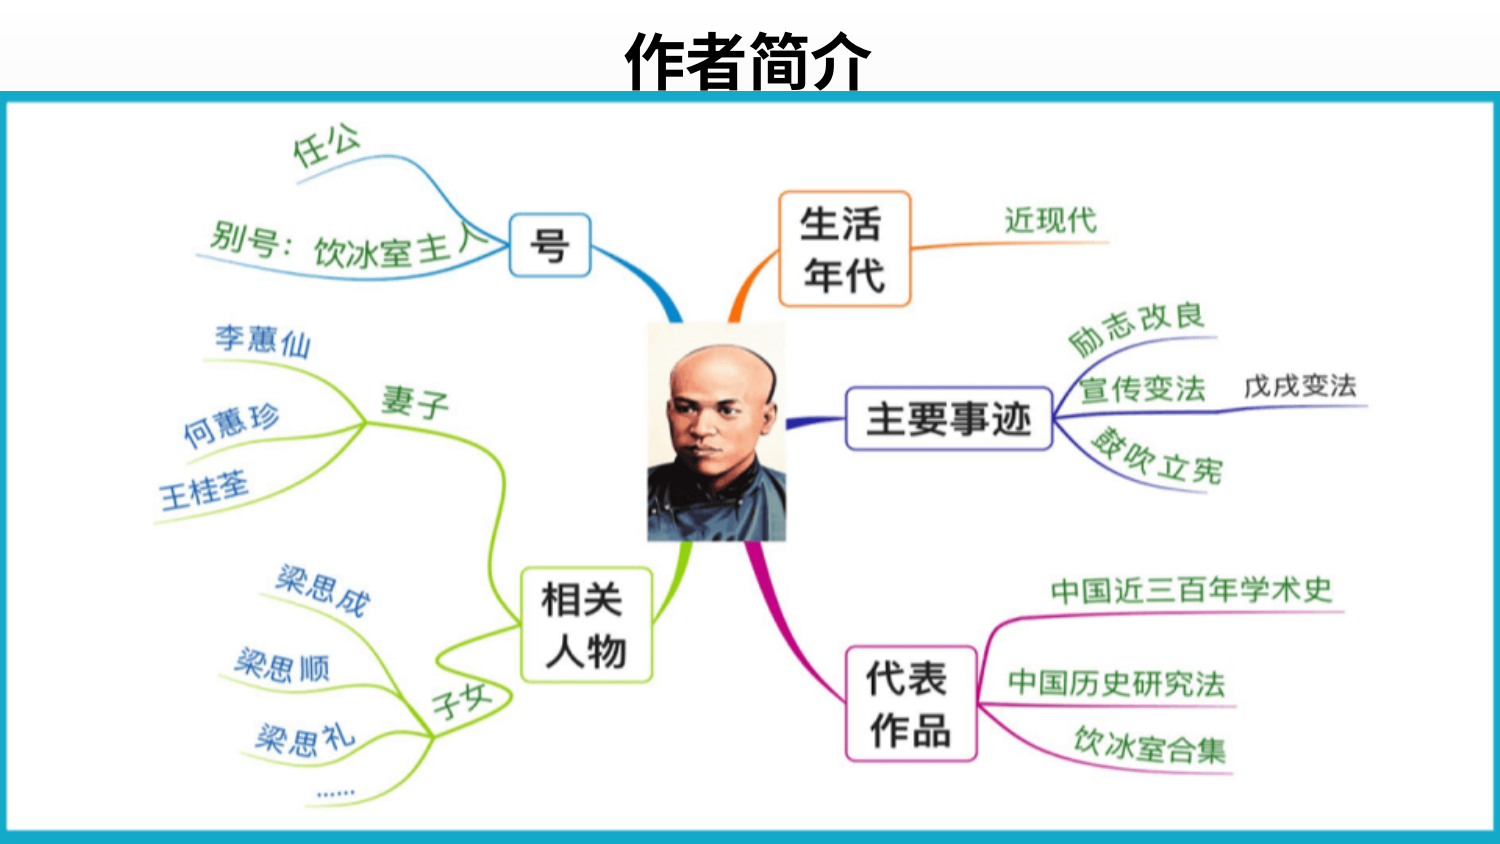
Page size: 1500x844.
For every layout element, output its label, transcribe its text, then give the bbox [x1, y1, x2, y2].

text_box 作者简介 [0, 17, 1497, 91]
picture [0, 91, 1500, 844]
